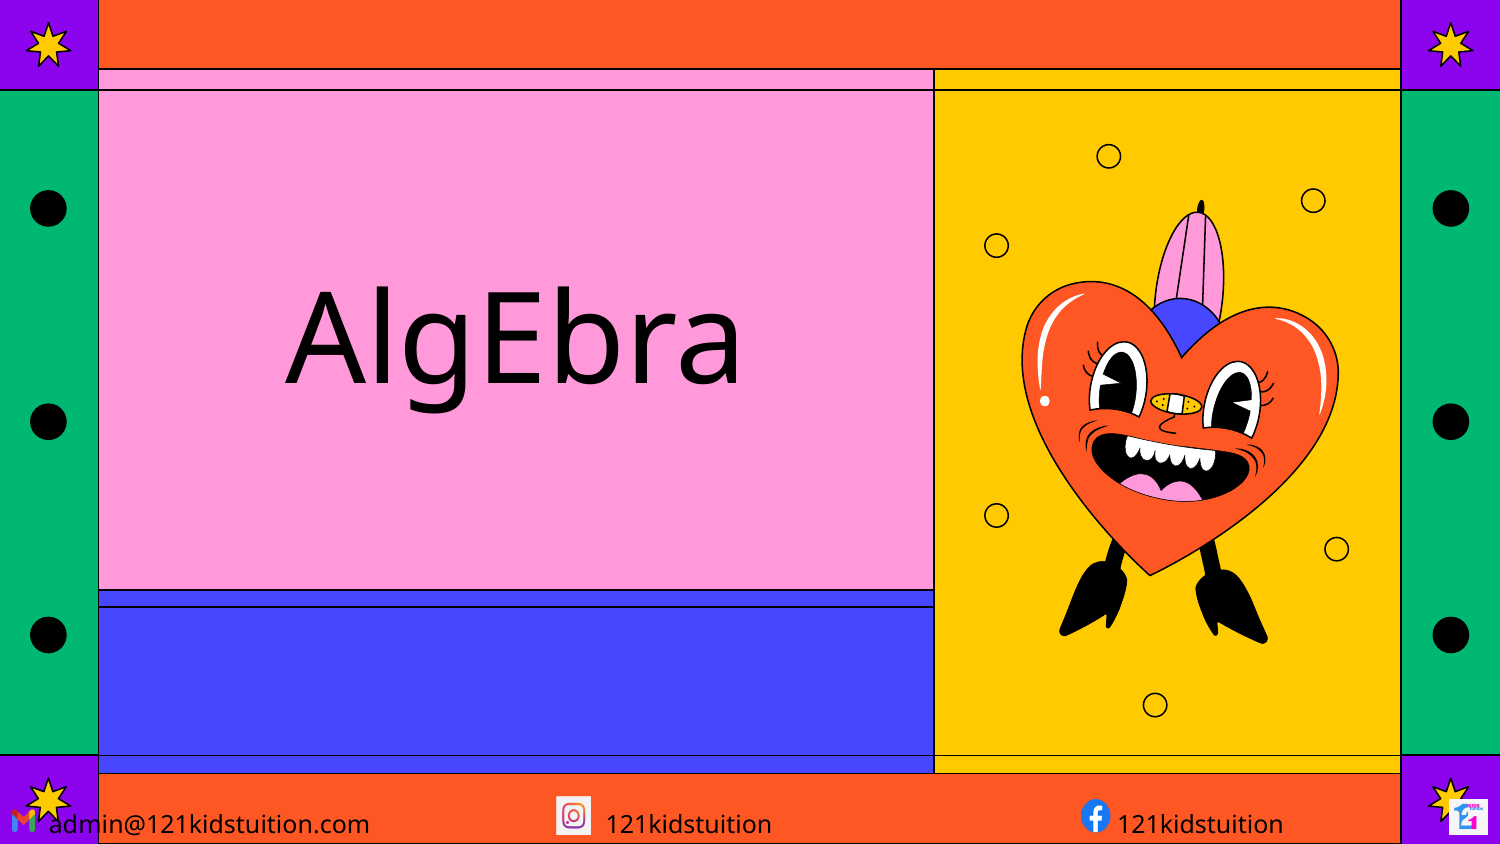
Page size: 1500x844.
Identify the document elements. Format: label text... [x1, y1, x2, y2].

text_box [984, 144, 1349, 717]
title AlgEbra [176, 259, 856, 425]
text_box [0, 796, 1500, 844]
